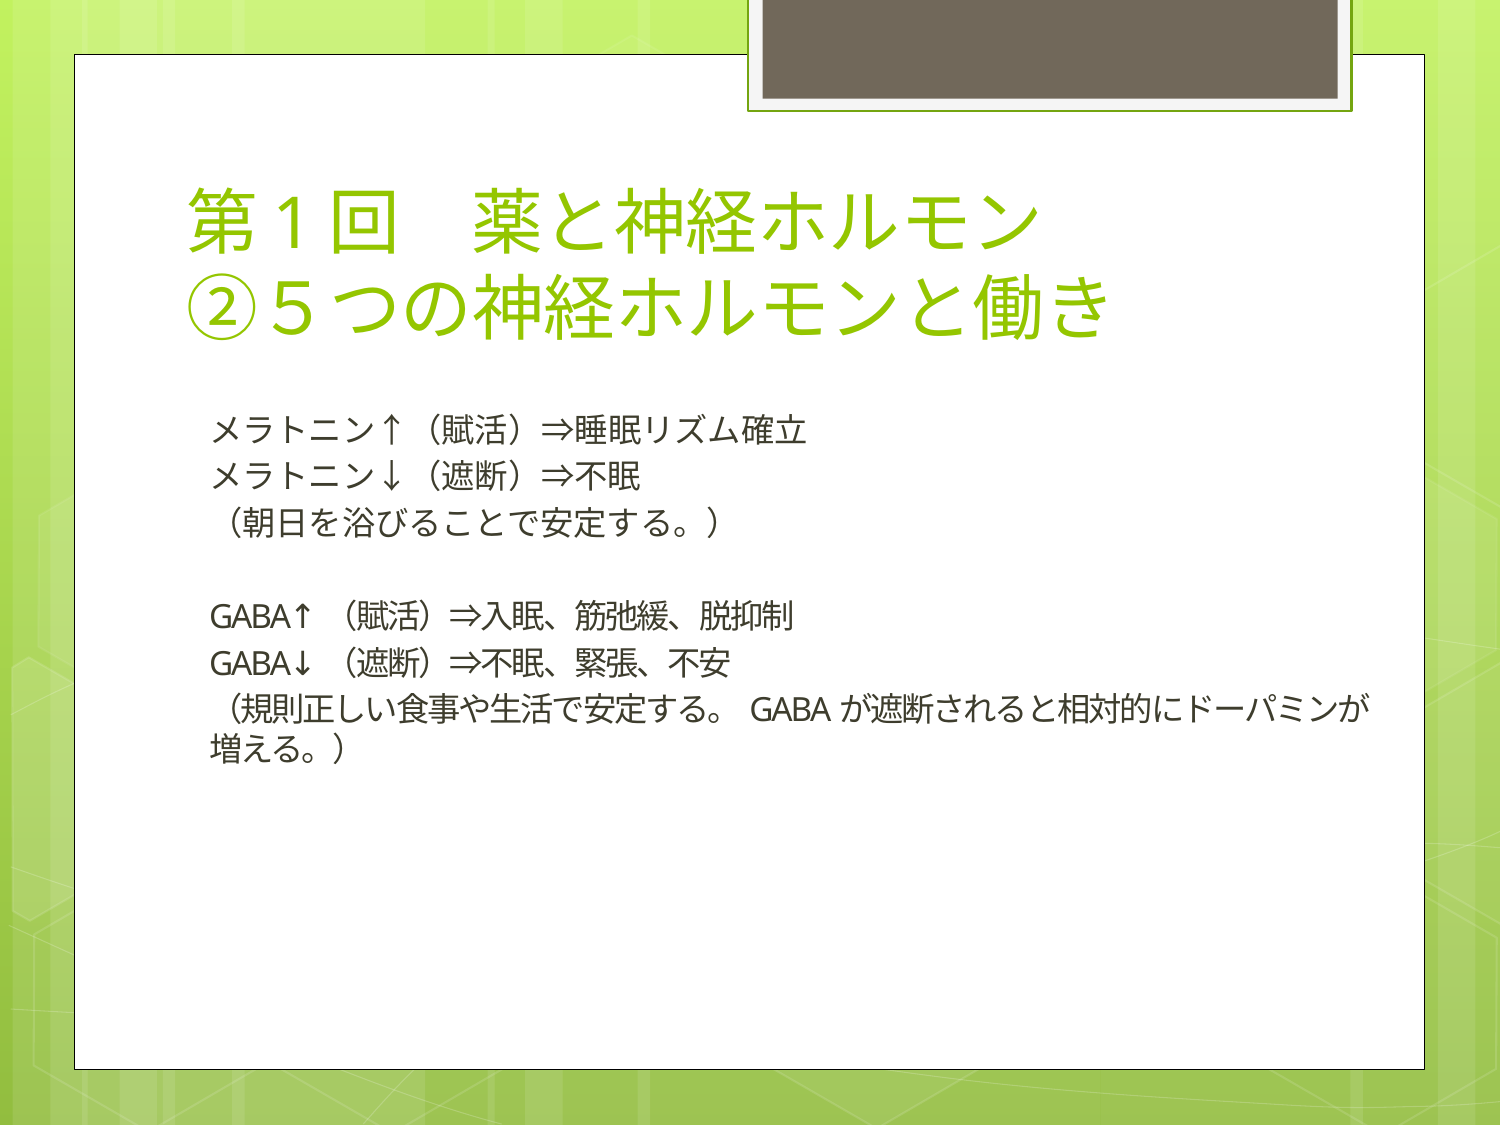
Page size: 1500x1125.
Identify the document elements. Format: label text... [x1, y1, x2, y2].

title 第1回 薬と神経ホルモン ②５つの神経ホルモンと働き [171, 168, 1324, 357]
text_box メラトニン↑（賦活）⇒睡眠リズム確立 メラトニン↓（遮断）⇒不眠 （朝日を浴びることで安定する。） GABA↑（賦活）⇒入眠、筋弛緩、脱抑制 GABA↓（遮断）⇒不眠、緊張、不安 （規則正しい食事や生活で安定する。GABAが遮断されると相対的にドーパミンが増える。） [182, 401, 1388, 978]
